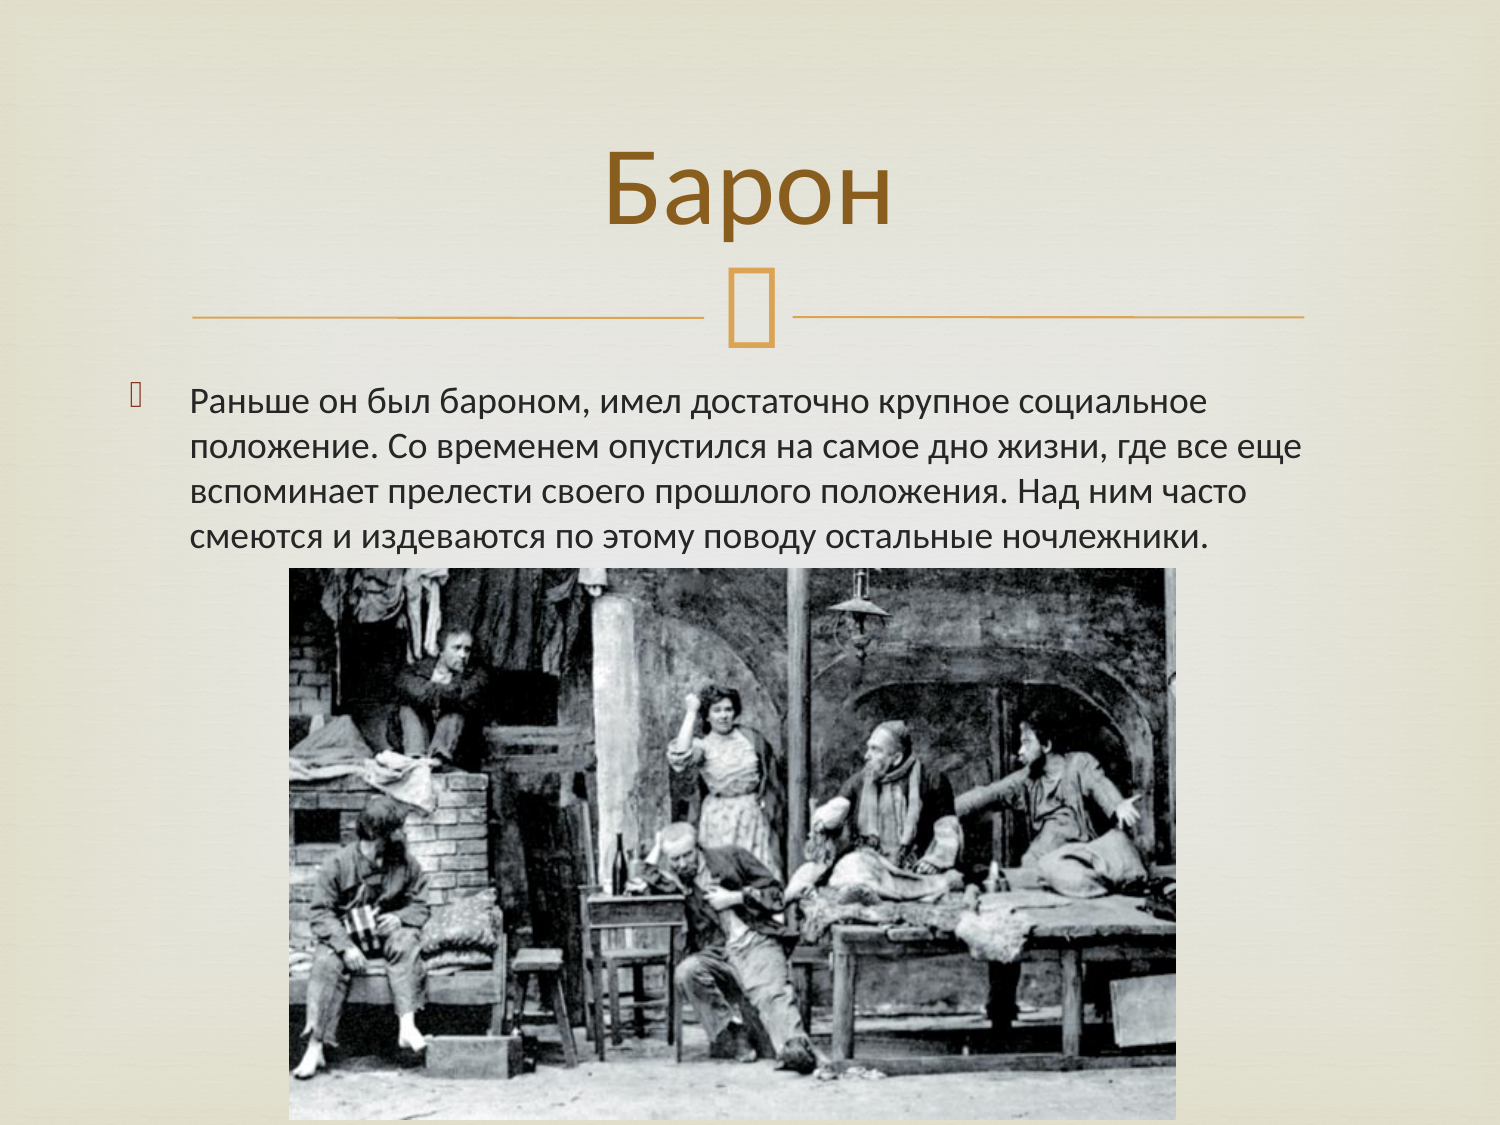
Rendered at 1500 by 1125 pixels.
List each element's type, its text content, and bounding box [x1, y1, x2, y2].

list Раньше он был бароном, имел достаточно крупное социальное положение. Со временем опустился на самое дно жизни, где все еще вспоминает прелести своего прошлого положения. Над ним часто смеются и издеваются по этому поводу остальные ночлежники. [114, 368, 1386, 1005]
title Барон [112, 93, 1386, 267]
picture [288, 568, 1176, 1120]
